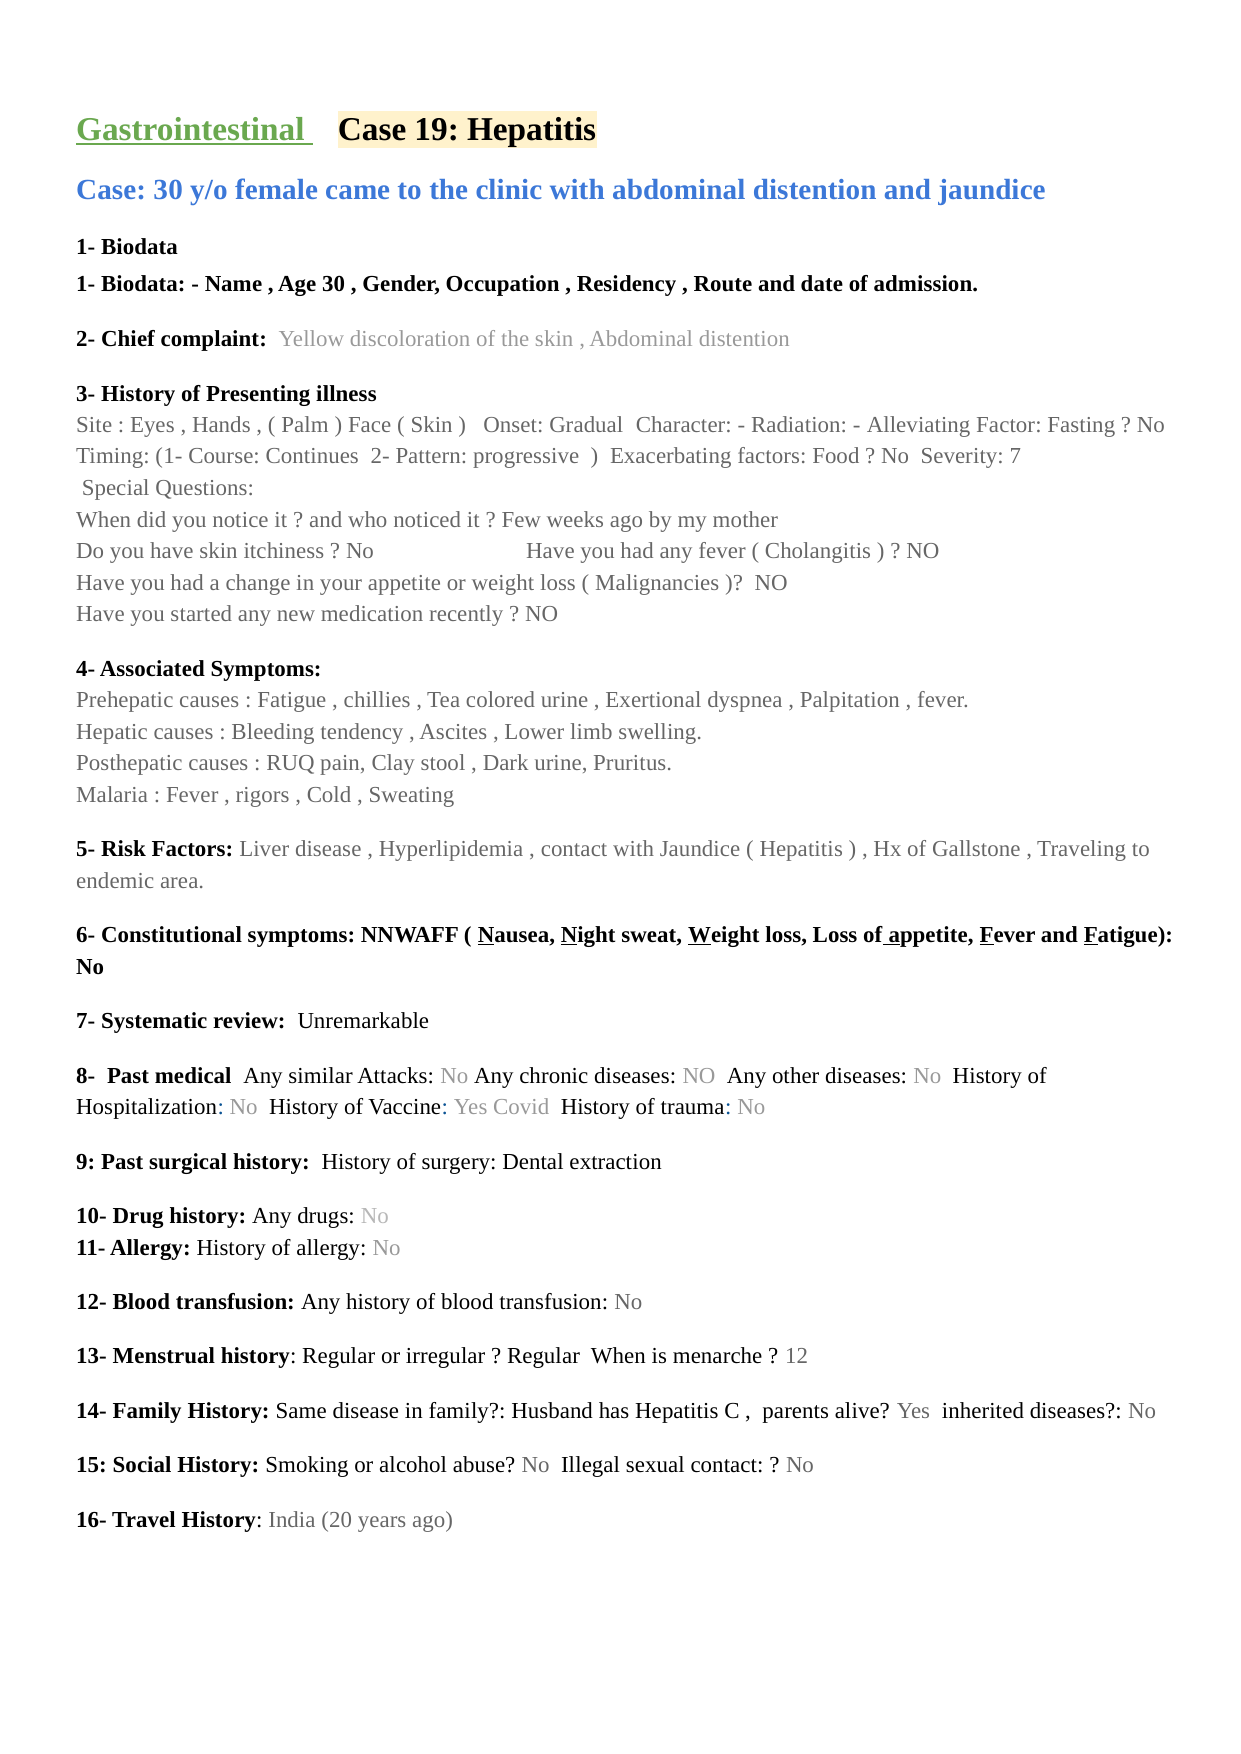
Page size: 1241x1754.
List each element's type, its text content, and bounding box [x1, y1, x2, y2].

text_box Gastrointestinal Case 19: Hepatitis Case: 30 y/o female came to the clinic with abdominal distention and jaundice 1- Biodata 1- Biodata: - Name , Age 30 , Gender, Occupation , Residency , Route and date of admission. 2- Chief complaint: Yellow discoloration of the skin , Abdominal distention 3- History of Presenting illness Site : Eyes , Hands , ( Palm ) Face ( Skin ) Onset: Gradual Character: - Radiation: - Alleviating Factor: Fasting ? No Timing: (1- Course: Continues 2- Pattern: progressive ) Exacerbating factors: Food ? No Severity: 7 Special Questions: When did you notice it ? and who noticed it ? Few weeks ago by my mother Do you have skin itchiness ? No Have you had any fever ( Cholangitis ) ? NO Have you had a change in your appetite or weight loss ( Malignancies )? NO Have you started any new medication recently ? NO 4- Associated Symptoms: Prehepatic causes : Fatigue , chillies , Tea colored urine , Exertional dyspnea , Palpitation , fever. Hepatic causes : Bleeding tendency , Ascites , Lower limb swelling. Posthepatic causes : RUQ pain, Clay stool , Dark urine, Pruritus. Malaria : Fever , rigors , Cold , Sweating 5- Risk Factors: Liver disease , Hyperlipidemia , contact with Jaundice ( Hepatitis ) , Hx of Gallstone , Traveling to endemic area. 6- Constitutional symptoms: NNWAFF ( Nausea, Night sweat, Weight loss, Loss of appetite, Fever and Fatigue): No 7- Systematic review: Unremarkable 8- Past medical Any similar Attacks: No Any chronic diseases: NO Any other diseases: No History of Hospitalization: No History of Vaccine: Yes Covid History of trauma: No 9: Past surgical history: History of surgery: Dental extraction 10- Drug history: Any drugs: No 11- Allergy: History of allergy: No 12- Blood transfusion: Any history of blood transfusion: No 13- Menstrual history: Regular or irregular ? Regular When is menarche ? 12 14- Family History: Same disease in family?: Husband has Hepatitis C , parents alive? Yes inherited diseases?: No 15: Social History: Smoking or alcohol abuse? No Illegal sexual contact: ? No 16- Travel History: India (20 years ago) [55, 81, 1210, 1754]
